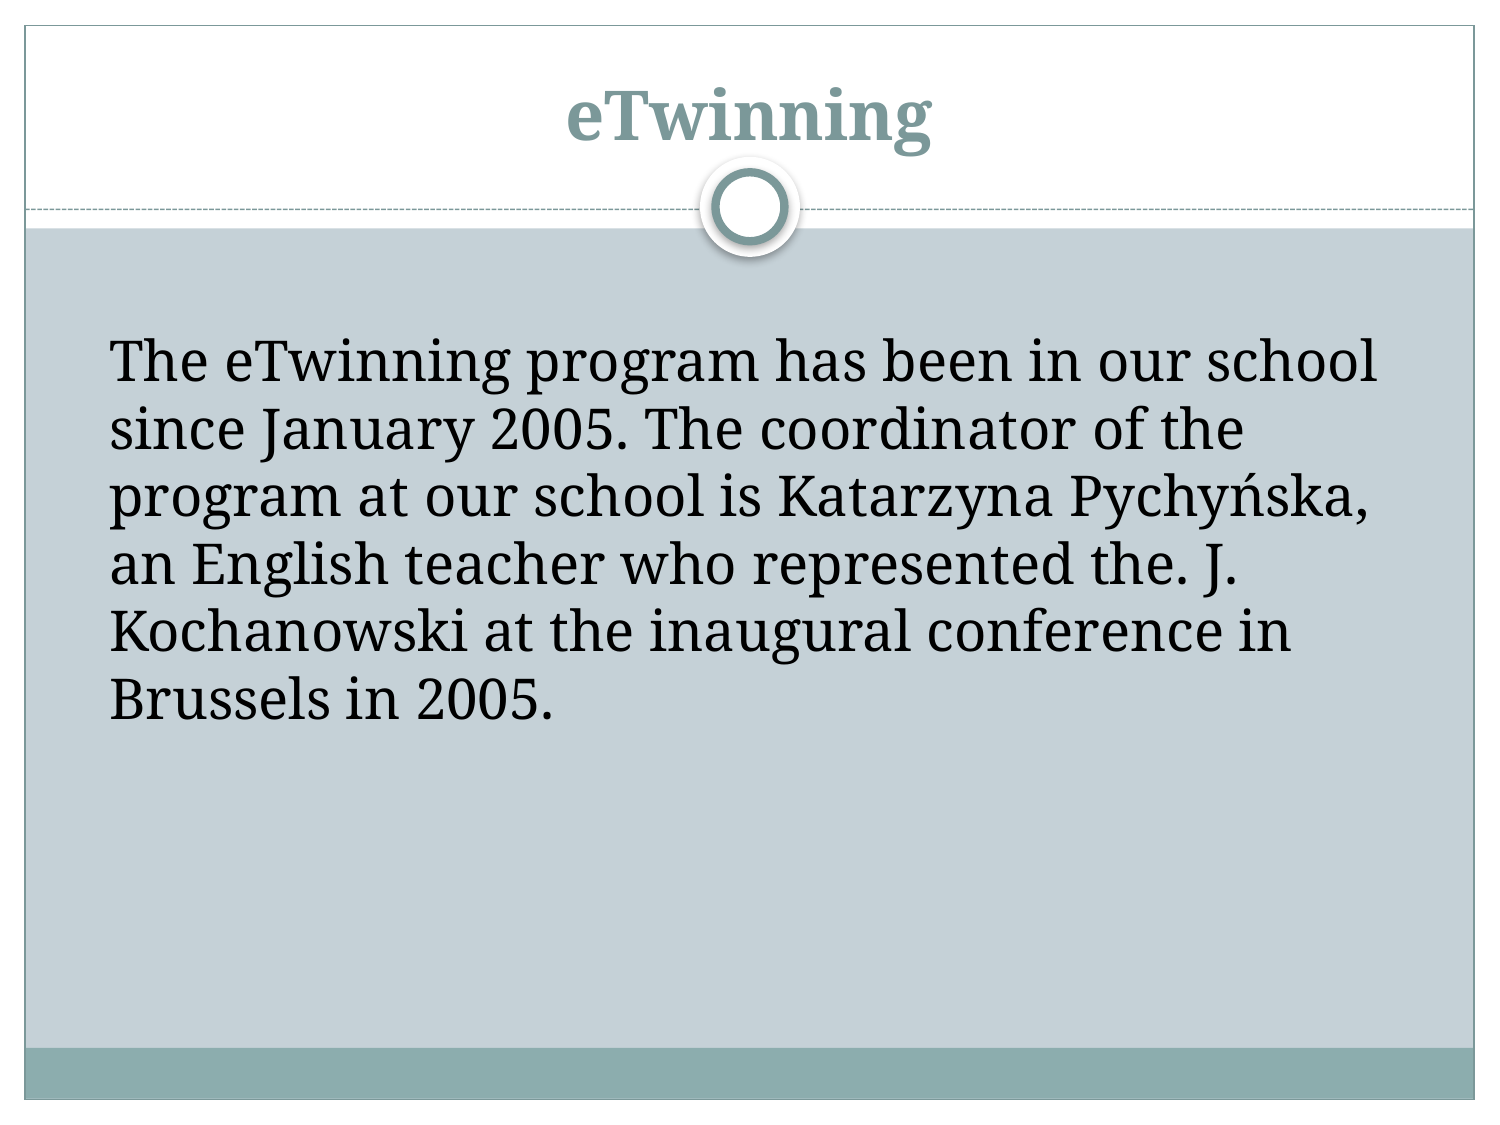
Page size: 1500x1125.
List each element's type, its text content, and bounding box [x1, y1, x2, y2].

list The eTwinning program has been in our school since January 2005. The coordinator of the program at our school is Katarzyna Pychyńska, an English teacher who represented the. J. Kochanowski at the inaugural conference in Brussels in 2005. [49, 250, 1445, 1001]
title eTwinning [49, 37, 1450, 162]
